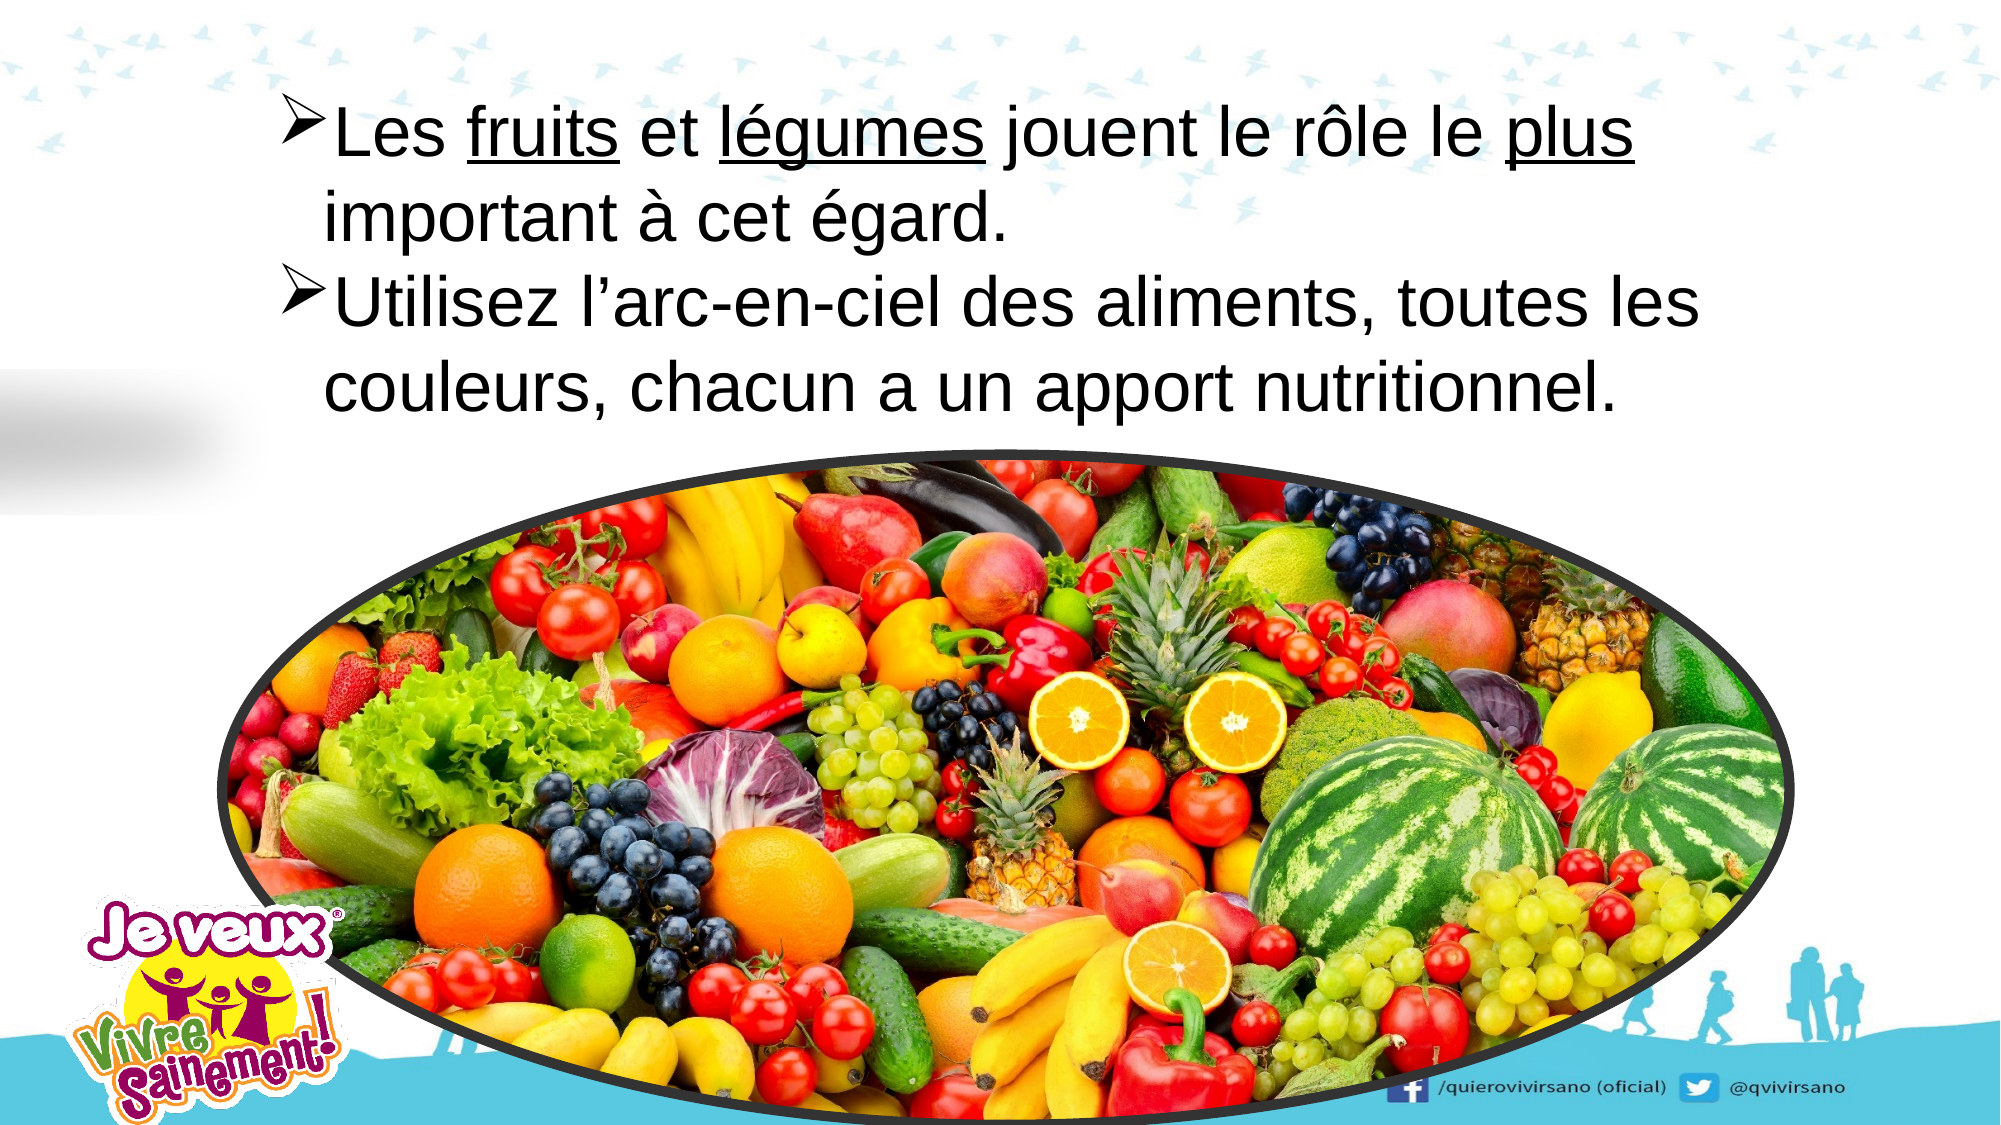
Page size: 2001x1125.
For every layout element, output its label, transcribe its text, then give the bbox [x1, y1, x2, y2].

text_box Les fruits et légumes jouent le rôle le plus important à cet égard. Utilisez l’arc-en-ciel des aliments, toutes les couleurs, chacun a un apport nutritionnel. [261, 78, 1790, 433]
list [222, 454, 1790, 1125]
picture [0, 0, 2001, 1125]
